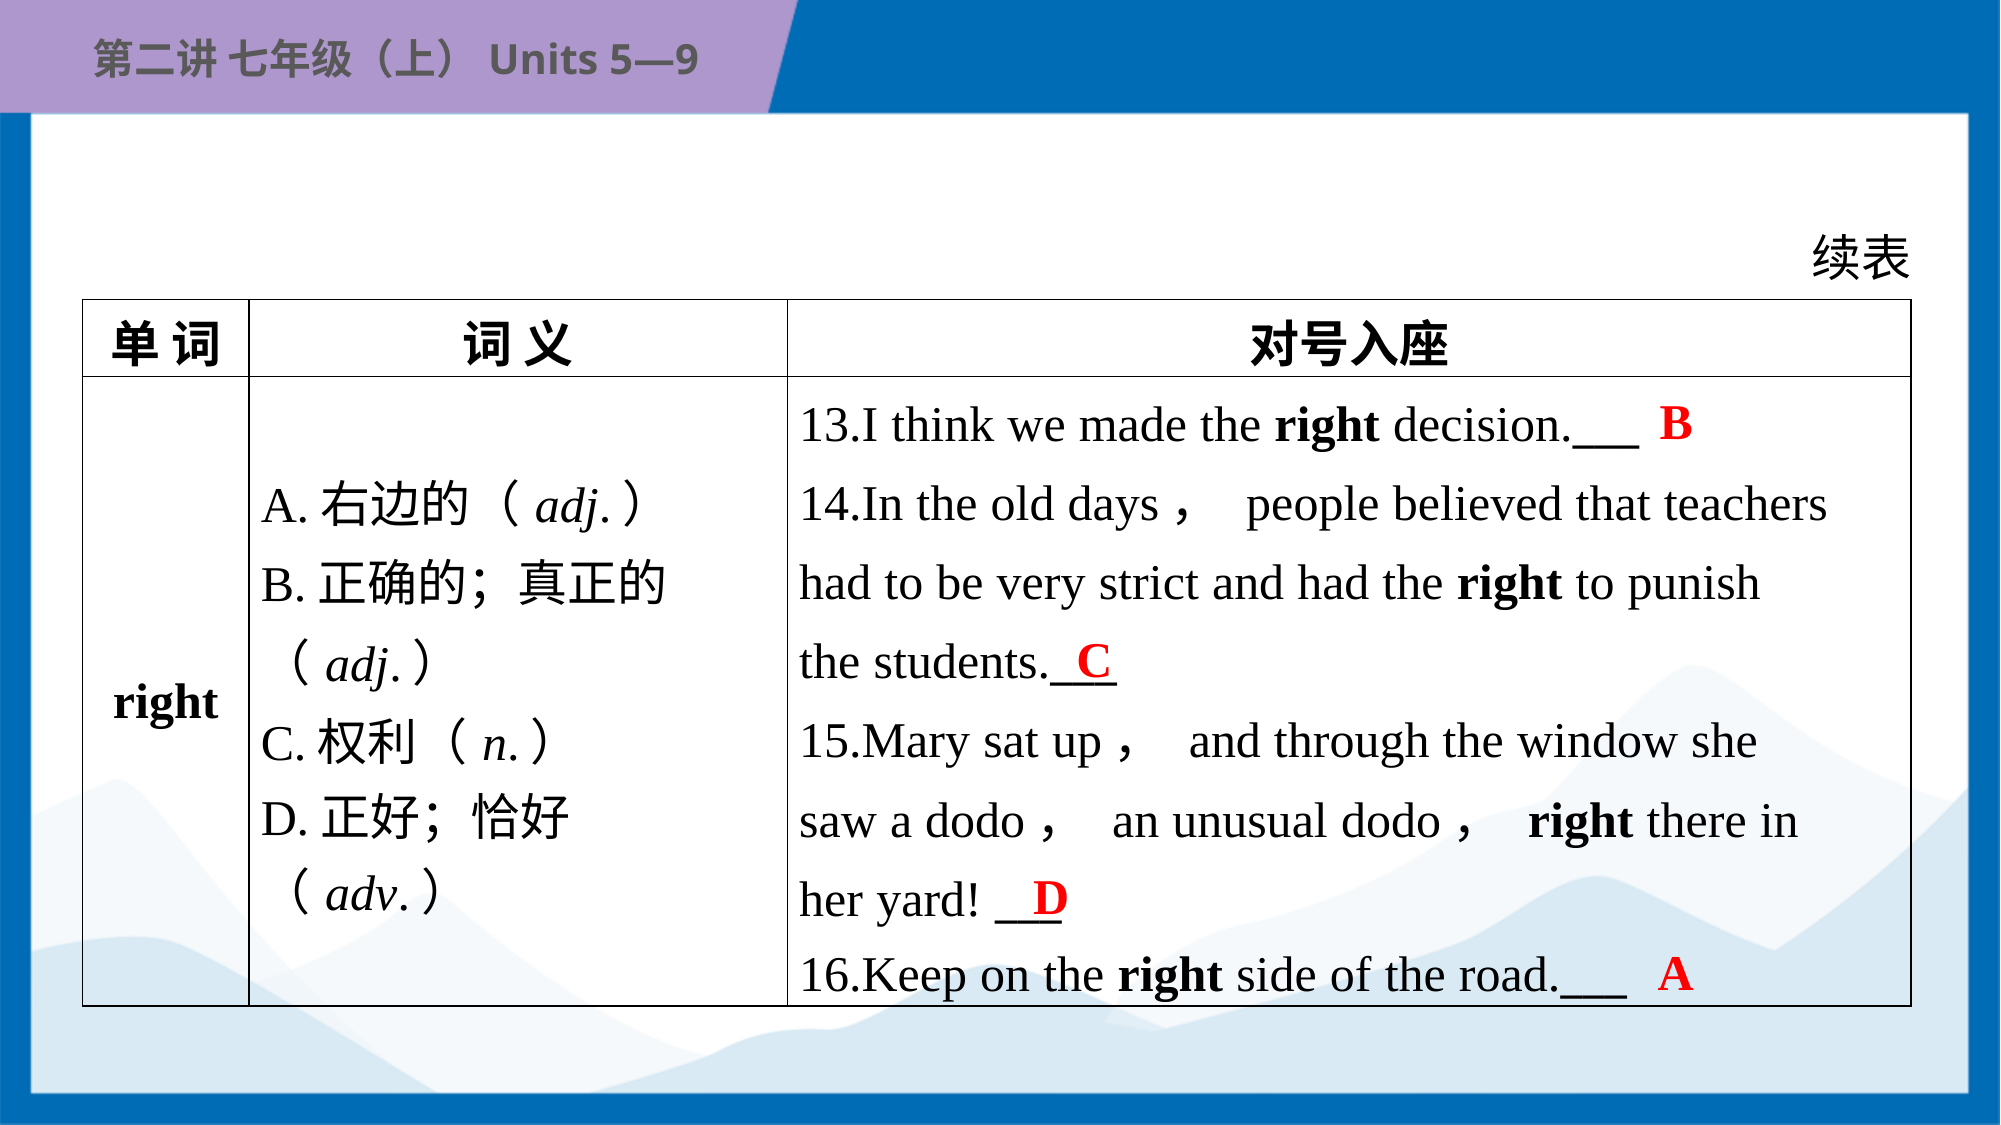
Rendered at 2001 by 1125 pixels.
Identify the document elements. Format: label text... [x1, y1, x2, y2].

table_header 对号入座 [788, 300, 1910, 376]
text_box A [1639, 923, 1712, 994]
table_cell right [83, 377, 248, 1005]
text_box C [1057, 609, 1131, 681]
text_box B [1641, 372, 1711, 444]
table_header 单 词 [83, 300, 248, 376]
text_box D [1014, 847, 1088, 919]
table_cell A.右边的（adj.） B.正确的；真正的 （adj.） C.权利（n.） D.正好；恰好（adv.） [250, 377, 787, 1005]
table_header 词 义 [250, 300, 787, 376]
table_cell 13.I think we made the right decision.___ 14.In the old days， people believed that teachers had to be very strict and had the right to punish the students.___ 15.Mary sat up， and through the window she saw a dodo， an unusual dodo， right there in her yard! ___ 16.Keep on the right side of the road.___ [788, 377, 1910, 1005]
picture [0, 0, 2000, 1125]
text_box 续表 [1494, 198, 1911, 287]
